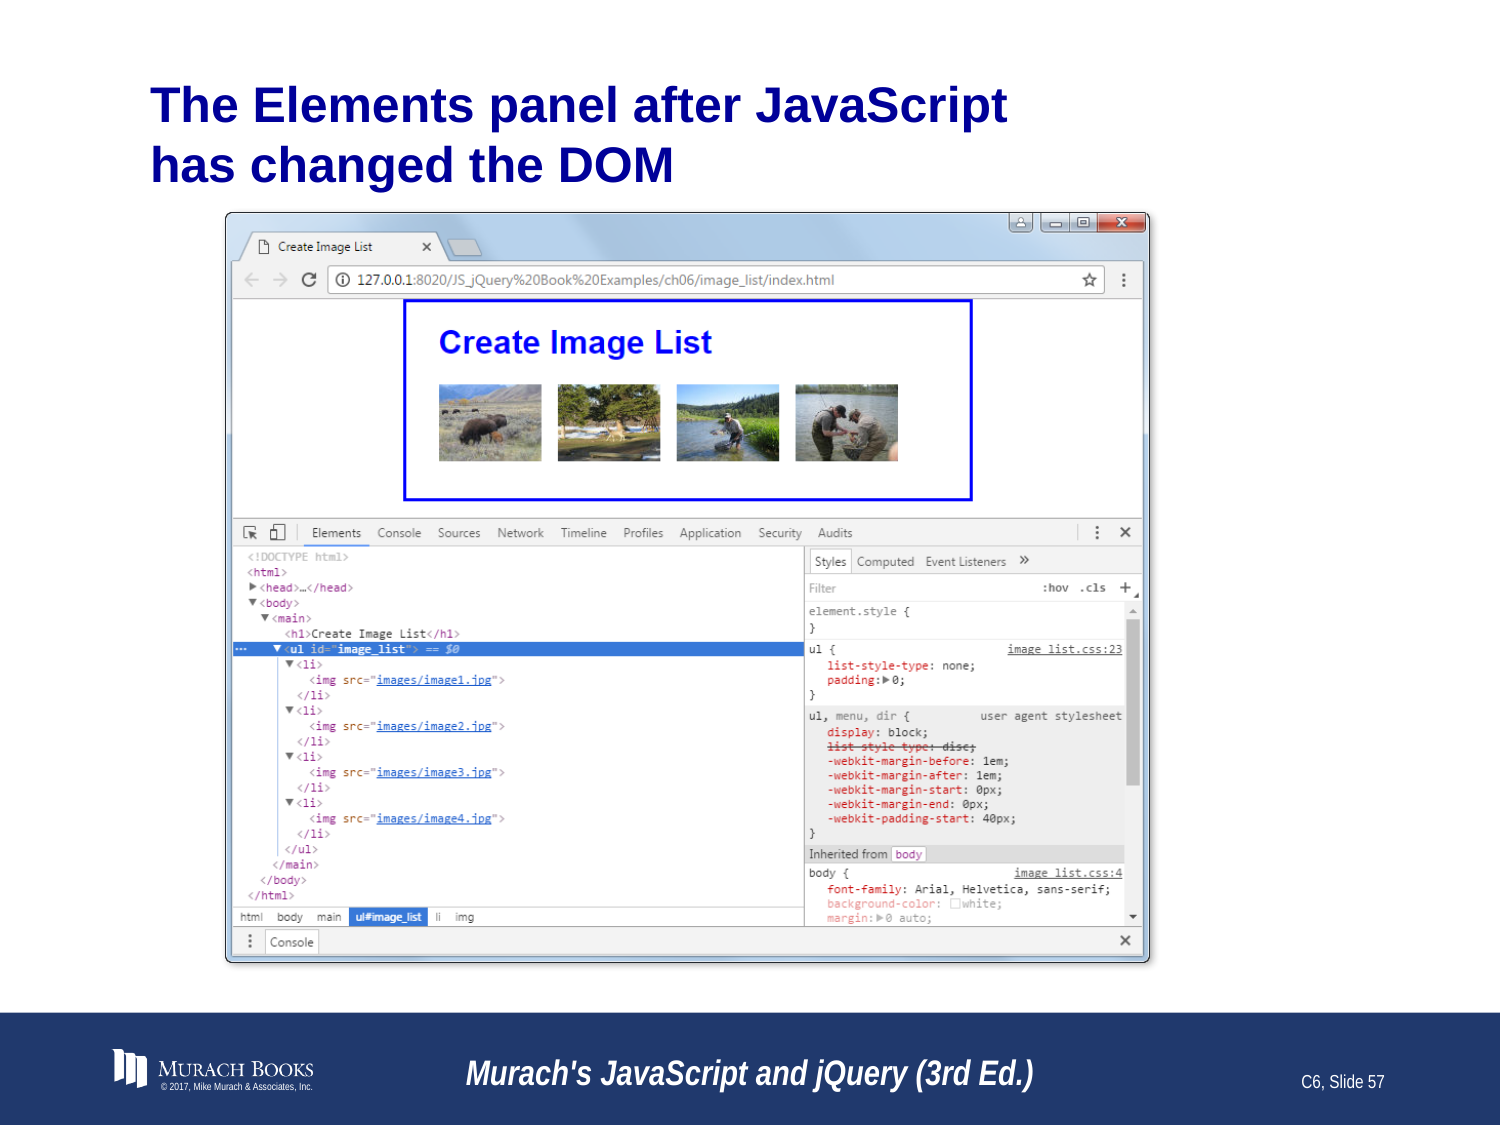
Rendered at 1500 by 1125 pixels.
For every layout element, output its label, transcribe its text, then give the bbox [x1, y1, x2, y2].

title The Elements panel after JavaScript has changed the DOM [150, 72, 1350, 194]
picture [224, 212, 1151, 963]
footer © 2017, Mike Murach & Associates, Inc. [12, 1025, 463, 1100]
slide_number Murach's JavaScript and jQuery (3rd Ed.) [463, 1025, 1050, 1100]
slide_number C6, Slide 57 [1087, 1025, 1400, 1100]
